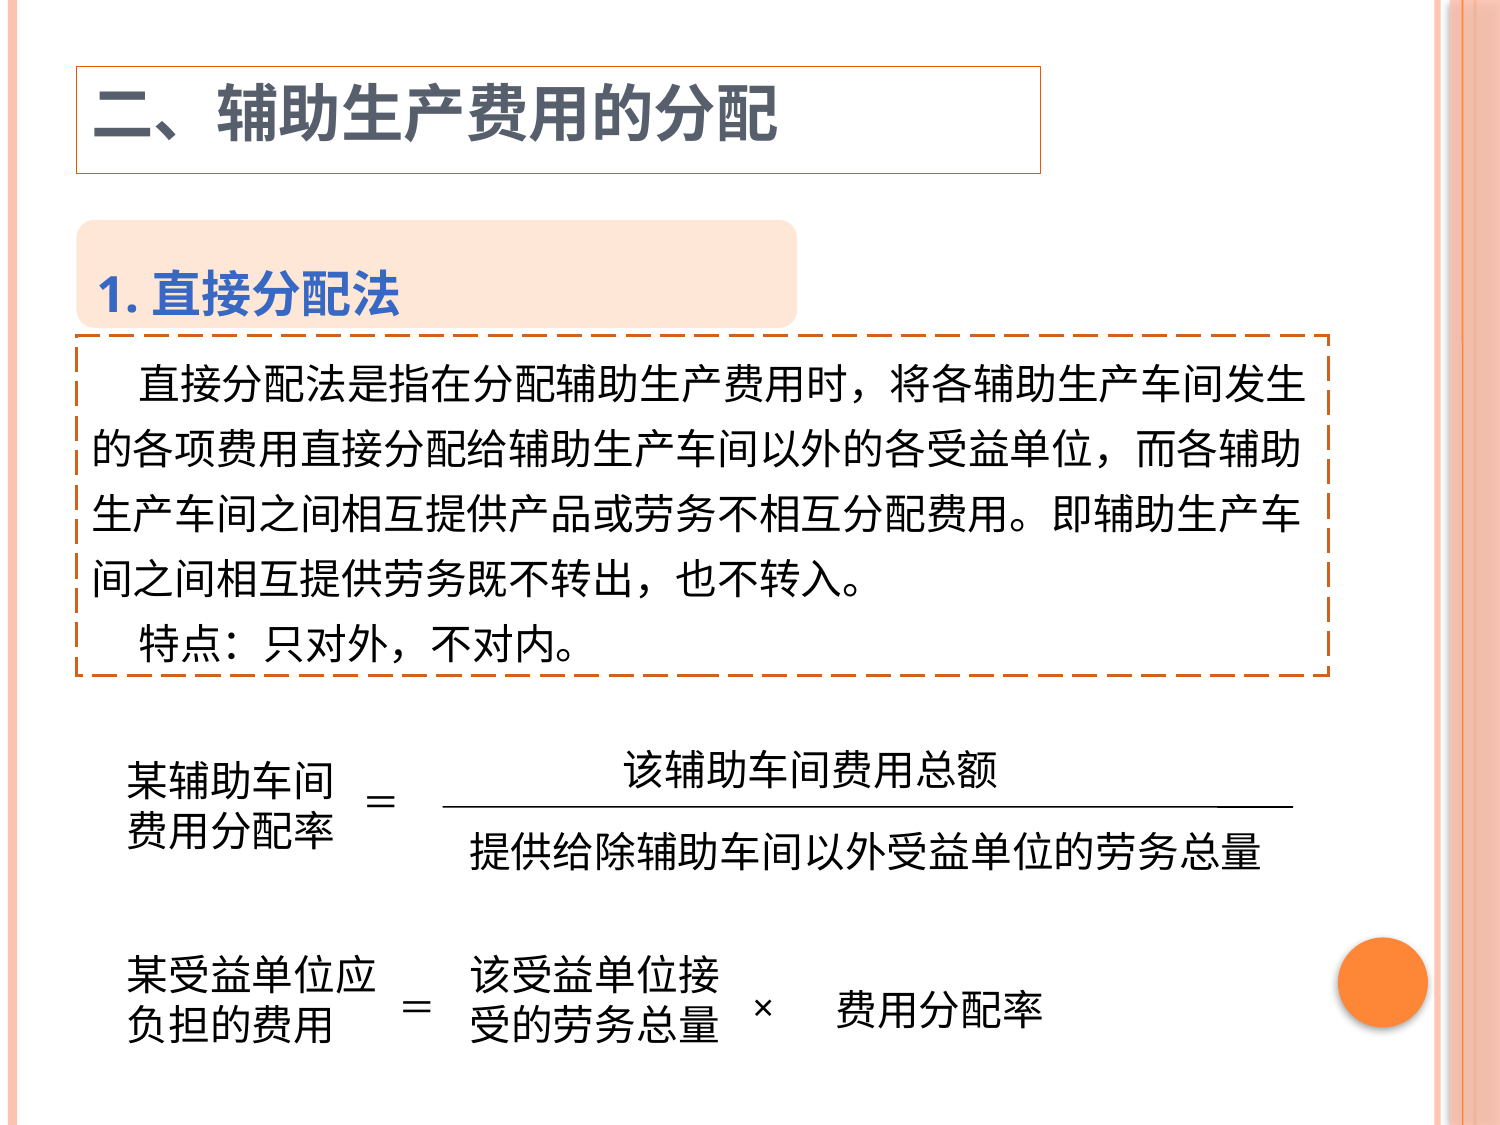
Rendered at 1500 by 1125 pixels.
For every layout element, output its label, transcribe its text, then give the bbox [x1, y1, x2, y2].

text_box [111, 940, 1141, 1057]
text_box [111, 735, 1318, 885]
text_box 1.直接分配法 [76, 219, 798, 328]
text_box 直接分配法是指在分配辅助生产费用时，将各辅助生产车间发生的各项费用直接分配给辅助生产车间以外的各受益单位，而各辅助生产车间之间相互提供产品或劳务不相互分配费用。即辅助生产车间之间相互提供劳务既不转出，也不转入。 特点：只对外，不对内。 [76, 335, 1329, 676]
text_box 二、辅助生产费用的分配 [76, 66, 1041, 174]
